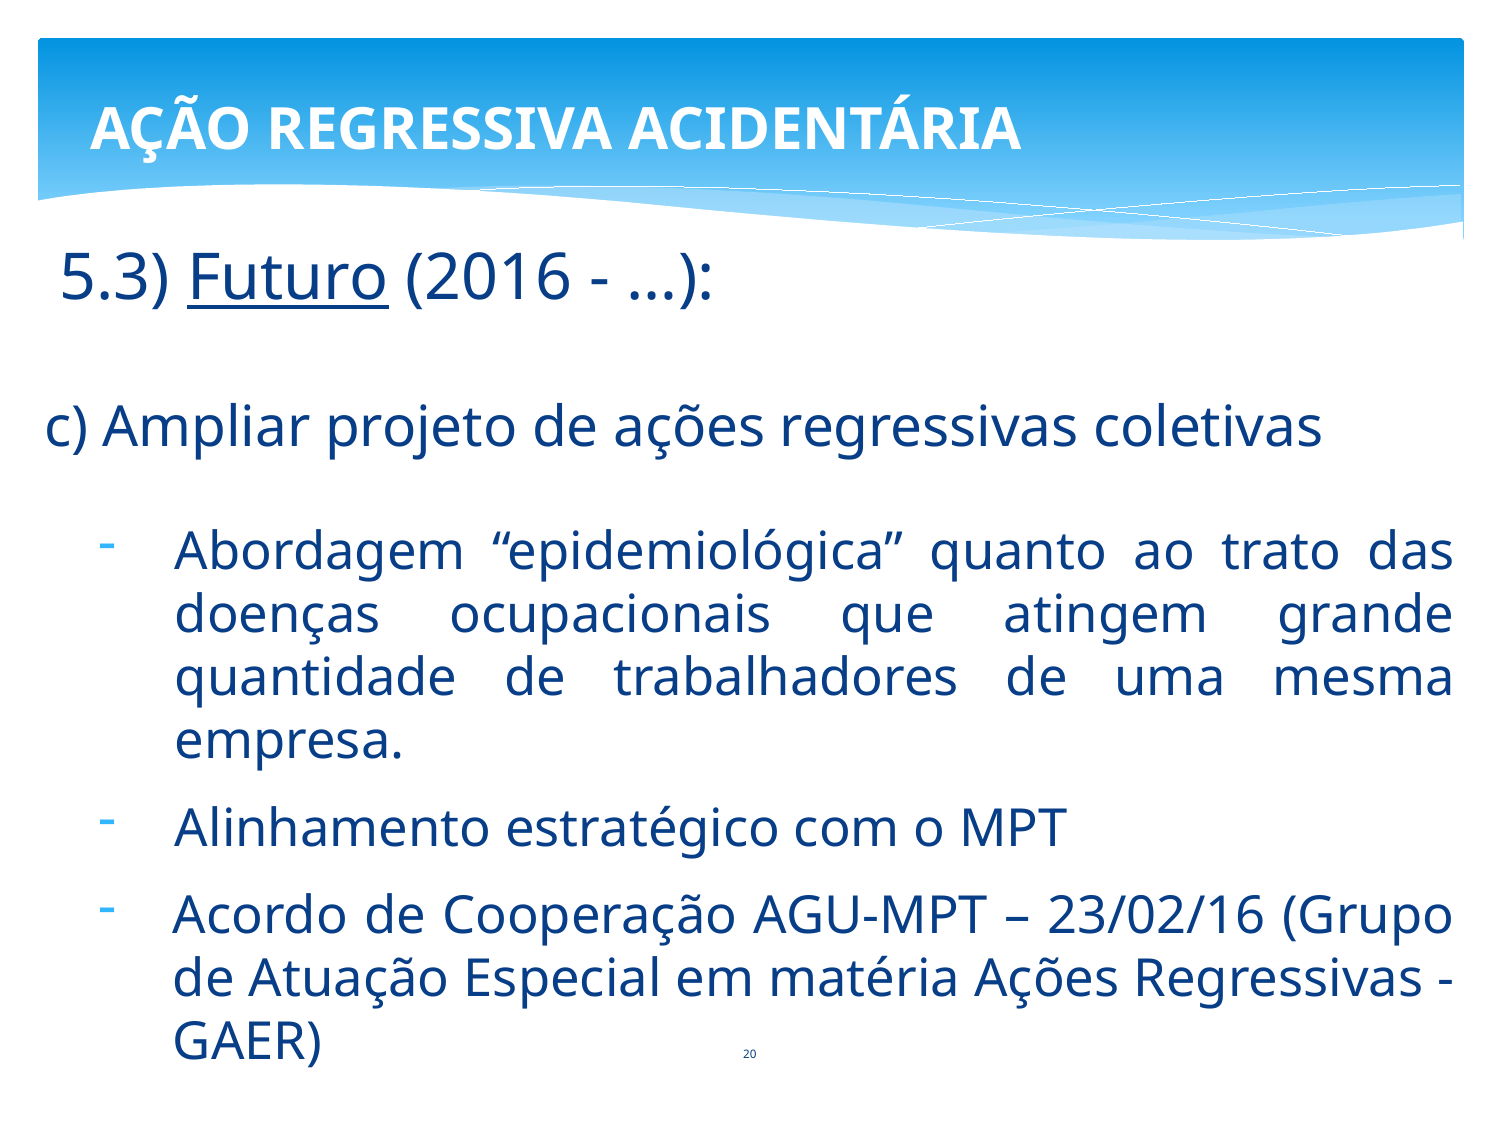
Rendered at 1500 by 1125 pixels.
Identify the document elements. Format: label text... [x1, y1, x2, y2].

title AÇÃO REGRESSIVA ACIDENTÁRIA [75, 55, 1425, 197]
list 5.3) Futuro (2016 - …): c) Ampliar projeto de ações regressivas coletivas Abordagem “epidemiológica” quanto ao trato das doenças ocupacionais que atingem grande quantidade de trabalhadores de uma mesma empresa. Alinhamento estratégico com o MPT Acordo de Cooperação AGU-MPT – 23/02/16 (Grupo de Atuação Especial em matéria Ações Regressivas - GAER) [29, 236, 1471, 1086]
slide_number 20 [654, 1025, 846, 1086]
